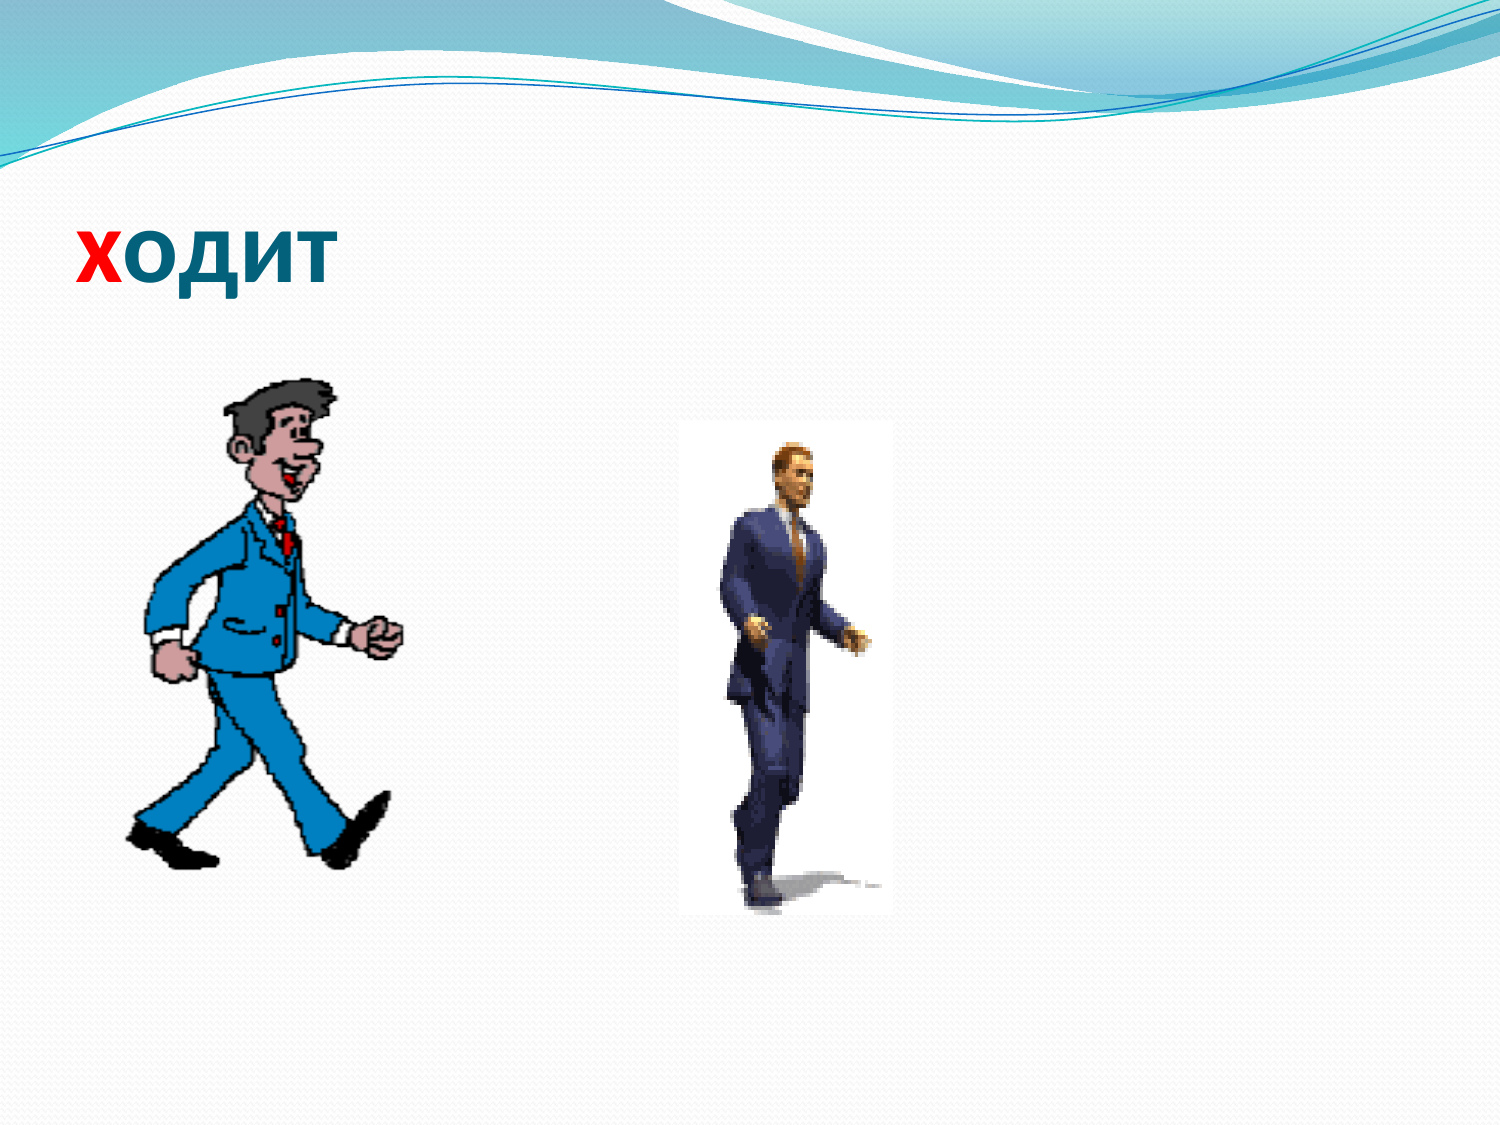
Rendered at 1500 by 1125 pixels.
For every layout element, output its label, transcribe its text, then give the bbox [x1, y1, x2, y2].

picture [679, 421, 893, 916]
title ходит [75, 115, 1425, 303]
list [116, 374, 417, 876]
